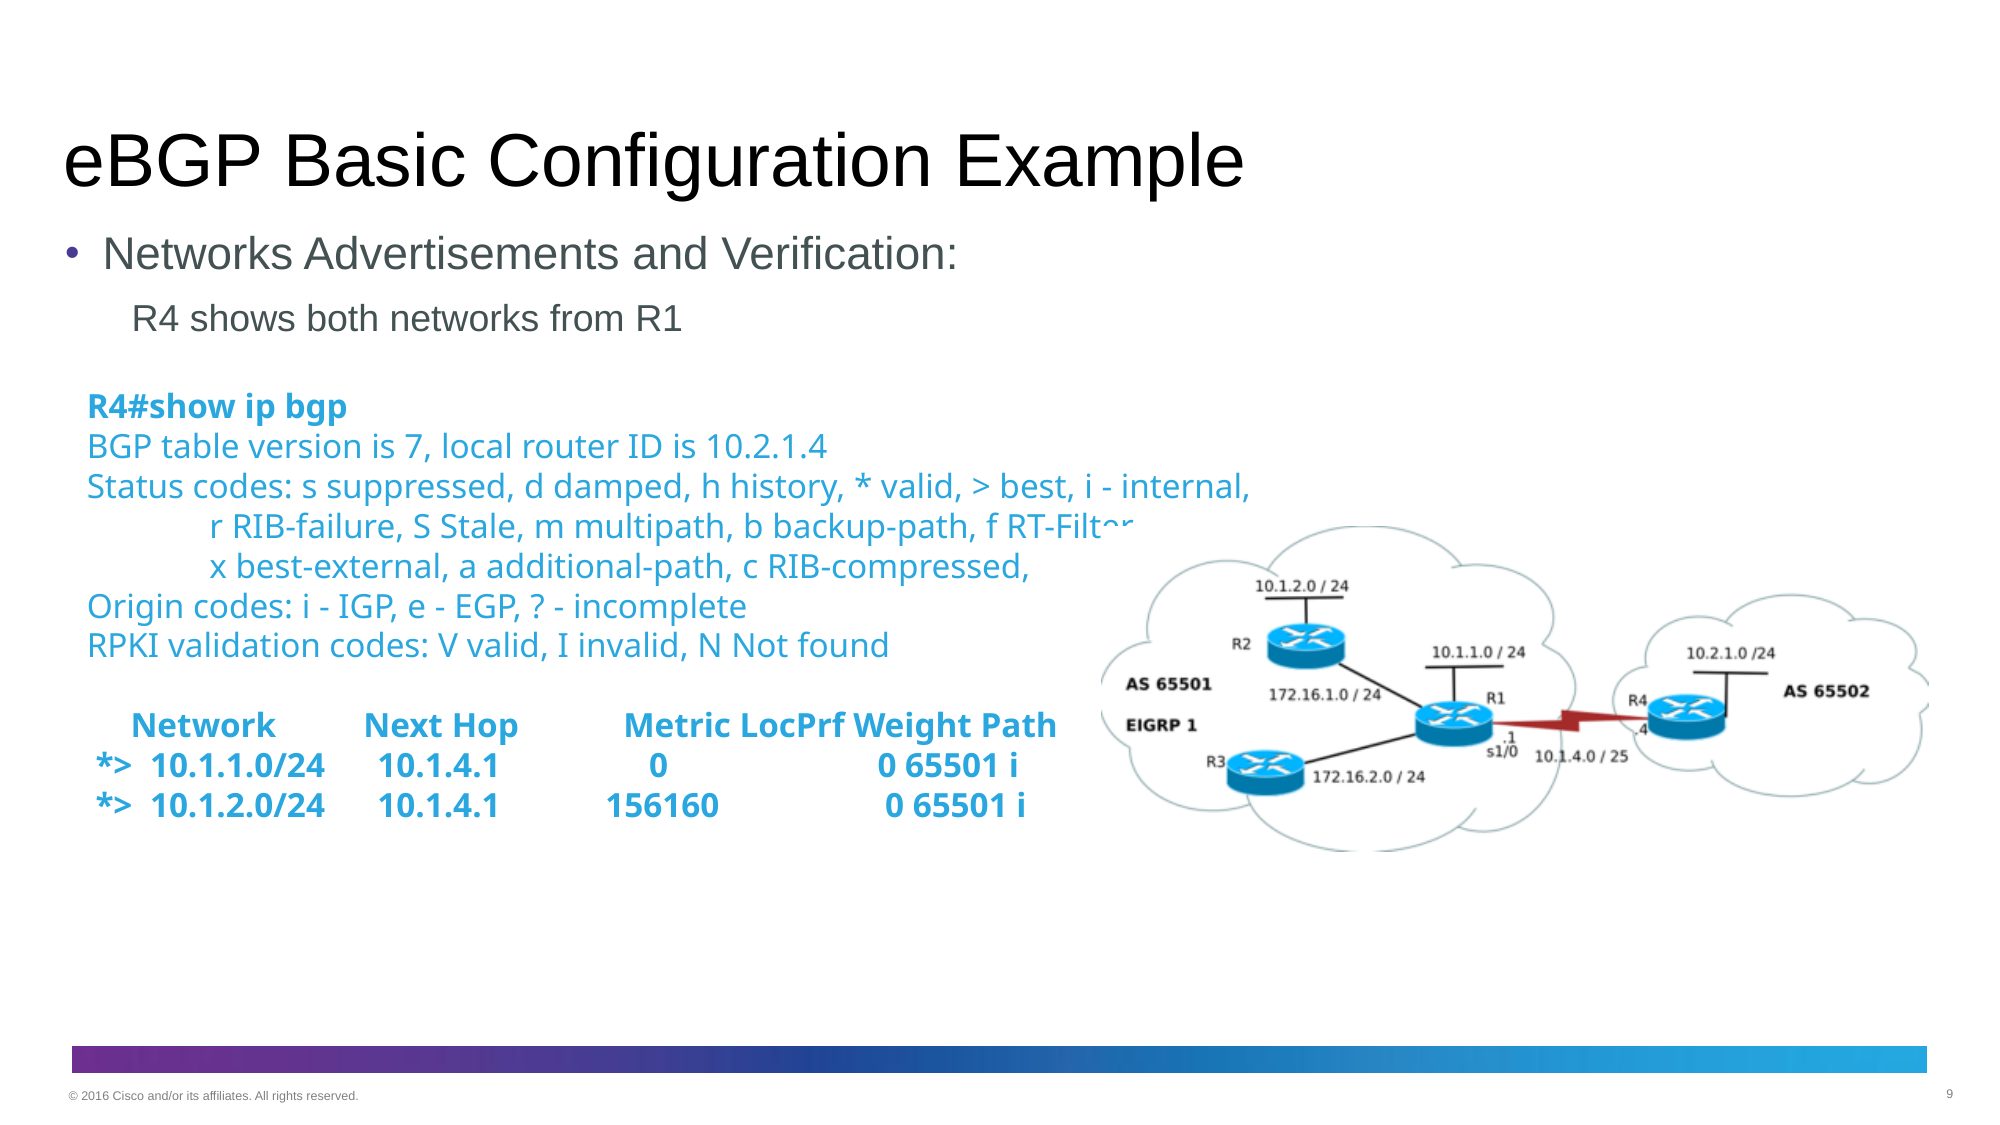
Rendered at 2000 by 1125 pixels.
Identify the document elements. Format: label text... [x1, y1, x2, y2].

picture [72, 1046, 1927, 1073]
list Networks Advertisements and Verification: R4 shows both networks from R1 [49, 220, 1422, 1035]
text_box R4#show ip bgp BGP table version is 7, local router ID is 10.2.1.4 Status codes: s suppressed, d damped, h history, * valid, > best, i - internal, r RIB-failure, S Stale, m multipath, b backup-path, f RT-Filter, x best-external, a additional-path, c RIB-compressed, Origin codes: i - IGP, e - EGP, ? - incomplete RPKI validation codes: V valid, I invalid, N Not found Network Next Hop Metric LocPrf Weight Path *> 10.1.1.0/24 10.1.4.1 0 0 65501 i *> 10.1.2.0/24 10.1.4.1 156160 0 65501 i [72, 377, 1800, 872]
picture [1101, 526, 1929, 852]
title eBGP Basic Configuration Example [50, 70, 1929, 209]
